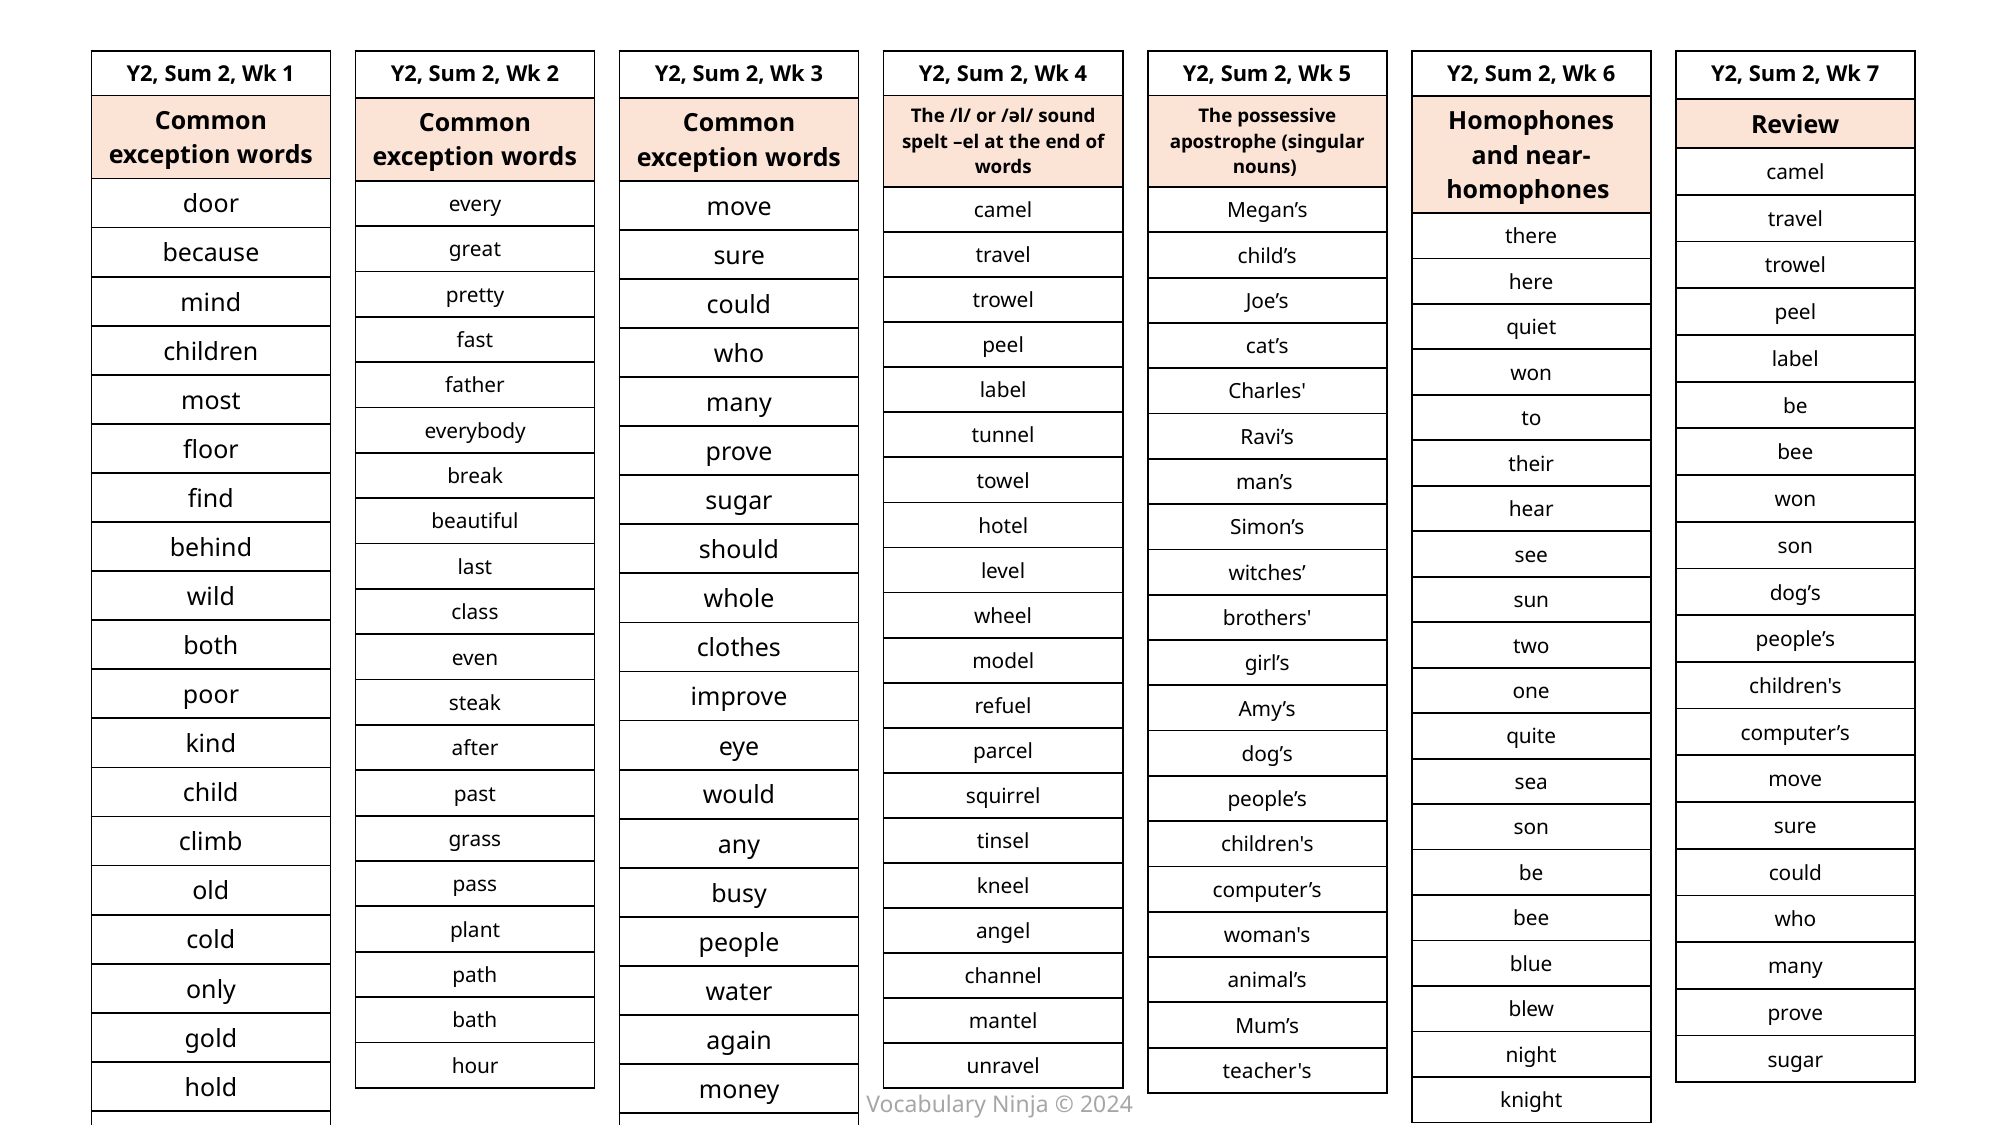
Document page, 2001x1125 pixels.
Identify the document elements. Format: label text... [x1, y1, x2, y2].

table_cell hear [1413, 487, 1650, 530]
table_cell The possessive apostrophe (singular nouns) [1149, 96, 1386, 186]
table_cell both [92, 621, 330, 668]
table_cell child [92, 768, 330, 816]
table_cell Review [1677, 100, 1914, 147]
table_cell many [1677, 943, 1914, 988]
table_cell because [92, 228, 330, 276]
table_cell camel [884, 188, 1122, 231]
table_cell to [1413, 396, 1650, 439]
table_cell dog’s [1149, 731, 1386, 775]
table_cell tunnel [884, 413, 1122, 456]
table_cell wheel [884, 593, 1122, 637]
table_cell hour [356, 1043, 594, 1087]
table_cell mind [92, 278, 330, 325]
table_cell great [356, 227, 594, 271]
table_cell their [1413, 441, 1650, 485]
table_cell should [620, 525, 858, 572]
table_cell whole [620, 574, 858, 622]
table_cell behind [92, 523, 330, 570]
table_cell kind [92, 719, 330, 767]
table_cell even [356, 635, 594, 679]
table_cell parcel [884, 729, 1122, 772]
table_cell Amy’s [1149, 686, 1386, 730]
table_cell after [356, 726, 594, 769]
table_cell father [356, 363, 594, 407]
table_cell blew [1413, 987, 1650, 1031]
table_cell Common exception words [92, 96, 330, 178]
table_cell beautiful [356, 499, 594, 543]
table_cell unravel [884, 1044, 1122, 1082]
table_cell man’s [1149, 460, 1386, 503]
table_cell camel [1677, 149, 1914, 194]
table_cell towel [884, 458, 1122, 502]
table_cell won [1413, 350, 1650, 394]
table_cell prove [1677, 990, 1914, 1035]
table_cell sun [1413, 578, 1650, 621]
table_cell quite [1413, 714, 1650, 758]
table_cell The /l/ or /əl/ sound spelt –el at the end of words [884, 96, 1122, 186]
table_cell every [356, 182, 594, 225]
table_cell again [620, 1016, 858, 1063]
table_cell climb [92, 817, 330, 865]
table_cell class [356, 590, 594, 633]
table_cell mantel [884, 999, 1122, 1042]
table_cell witches’ [1149, 550, 1386, 594]
table_cell door [92, 179, 330, 227]
table_cell computer’s [1149, 867, 1386, 911]
table_cell any [620, 820, 858, 867]
table_cell who [620, 329, 858, 376]
table_cell people’s [1677, 616, 1914, 661]
table_cell Mum’s [1149, 1003, 1386, 1047]
table_cell past [356, 771, 594, 815]
table_cell Homophones and near-homophones [1413, 97, 1650, 212]
table_cell move [1677, 756, 1914, 801]
table_cell bee [1413, 896, 1650, 940]
table_cell tinsel [884, 819, 1122, 862]
table_cell see [1413, 532, 1650, 576]
table_cell eye [620, 721, 858, 769]
table_cell improve [620, 672, 858, 720]
table_cell dog’s [1677, 569, 1914, 614]
table_cell sure [620, 231, 858, 278]
text_box Vocabulary Ninja © 2024 [851, 1082, 1149, 1125]
table_cell animal’s [1149, 958, 1386, 1001]
table_cell people [620, 918, 858, 965]
table_cell child’s [1149, 233, 1386, 277]
table_header Y2, Sum 2, Wk 7 [1677, 52, 1914, 98]
table_cell bee [1677, 429, 1914, 474]
table_cell travel [1677, 196, 1914, 241]
table_cell son [1677, 523, 1914, 568]
table_cell floor [92, 425, 330, 472]
table_cell Ravi’s [1149, 414, 1386, 458]
table_cell peel [884, 323, 1122, 366]
table_cell wild [92, 572, 330, 619]
table_cell two [1413, 623, 1650, 667]
table_cell hold [92, 1063, 330, 1110]
table_cell peel [1677, 289, 1914, 334]
table_cell pass [356, 862, 594, 905]
table_cell cold [92, 916, 330, 963]
table_cell pretty [356, 272, 594, 316]
table_cell one [1413, 669, 1650, 712]
table_cell Common exception words [620, 99, 858, 180]
table_cell night [1413, 1032, 1650, 1076]
table_header Y2, Sum 2, Wk 1 [92, 52, 330, 95]
table_cell Megan’s [1149, 188, 1386, 231]
table_cell won [1677, 476, 1914, 521]
table_cell sugar [1677, 1036, 1914, 1081]
table_cell who [1677, 896, 1914, 941]
table_cell move [620, 182, 858, 229]
table_cell trowel [884, 278, 1122, 321]
table_cell most [92, 376, 330, 423]
table_cell model [884, 639, 1122, 682]
table_cell bath [356, 998, 594, 1042]
table_cell label [884, 368, 1122, 411]
table_cell level [884, 548, 1122, 592]
table_cell label [1677, 336, 1914, 381]
table_cell gold [92, 1014, 330, 1061]
table_cell trowel [1677, 242, 1914, 287]
table_header Y2, Sum 2, Wk 6 [1413, 52, 1650, 95]
table_cell only [92, 965, 330, 1012]
table_cell travel [884, 233, 1122, 276]
table_cell grass [356, 817, 594, 860]
table_cell blue [1413, 941, 1650, 985]
table_cell water [620, 967, 858, 1014]
table_cell son [1413, 805, 1650, 849]
table_header Y2, Sum 2, Wk 2 [356, 52, 594, 97]
table_cell people’s [1149, 777, 1386, 820]
table_cell channel [884, 954, 1122, 997]
table_cell teacher's [1149, 1049, 1386, 1092]
table_cell path [356, 953, 594, 996]
table_cell plant [356, 907, 594, 951]
table_cell children's [1149, 822, 1386, 866]
table_cell old [92, 866, 330, 914]
table_cell prove [620, 427, 858, 474]
table_cell be [1677, 383, 1914, 427]
table_cell find [92, 474, 330, 521]
table_cell poor [92, 670, 330, 717]
table_cell be [1413, 850, 1650, 894]
table_header Y2, Sum 2, Wk 4 [884, 52, 1122, 95]
table_cell computer’s [1677, 709, 1914, 754]
table_cell told [92, 1112, 330, 1125]
table_cell brothers' [1149, 596, 1386, 639]
table_cell sugar [620, 476, 858, 523]
table_cell quiet [1413, 305, 1650, 348]
table_cell refuel [884, 684, 1122, 727]
table_cell here [1413, 259, 1650, 303]
table_cell could [620, 280, 858, 327]
table_cell money [620, 1065, 858, 1112]
table_cell girl’s [1149, 641, 1386, 684]
table_cell sure [1677, 803, 1914, 848]
table_cell Simon’s [1149, 505, 1386, 549]
table_cell Mrs [620, 1114, 851, 1125]
table_cell hotel [884, 503, 1122, 547]
table_cell Common exception words [356, 99, 594, 180]
table_header Y2, Sum 2, Wk 3 [620, 52, 858, 97]
table_cell knight [1413, 1078, 1650, 1122]
table_cell children [92, 327, 330, 374]
table_cell angel [884, 909, 1122, 952]
table_cell last [356, 544, 594, 588]
table_cell fast [356, 318, 594, 361]
table_cell many [620, 378, 858, 425]
table_cell steak [356, 680, 594, 724]
table_cell busy [620, 869, 858, 916]
table_cell squirrel [884, 774, 1122, 817]
table_cell clothes [620, 623, 858, 671]
table_cell children's [1677, 663, 1914, 708]
table_header Y2, Sum 2, Wk 5 [1149, 52, 1386, 95]
table_cell break [356, 454, 594, 497]
table_cell woman's [1149, 913, 1386, 956]
table_cell Charles' [1149, 369, 1386, 413]
table_cell sea [1413, 760, 1650, 803]
table_cell there [1413, 214, 1650, 258]
table_cell cat’s [1149, 324, 1386, 367]
table_cell Joe’s [1149, 279, 1386, 322]
table_cell would [620, 771, 858, 818]
table_cell kneel [884, 864, 1122, 907]
table_cell everybody [356, 408, 594, 452]
table_cell could [1677, 850, 1914, 895]
